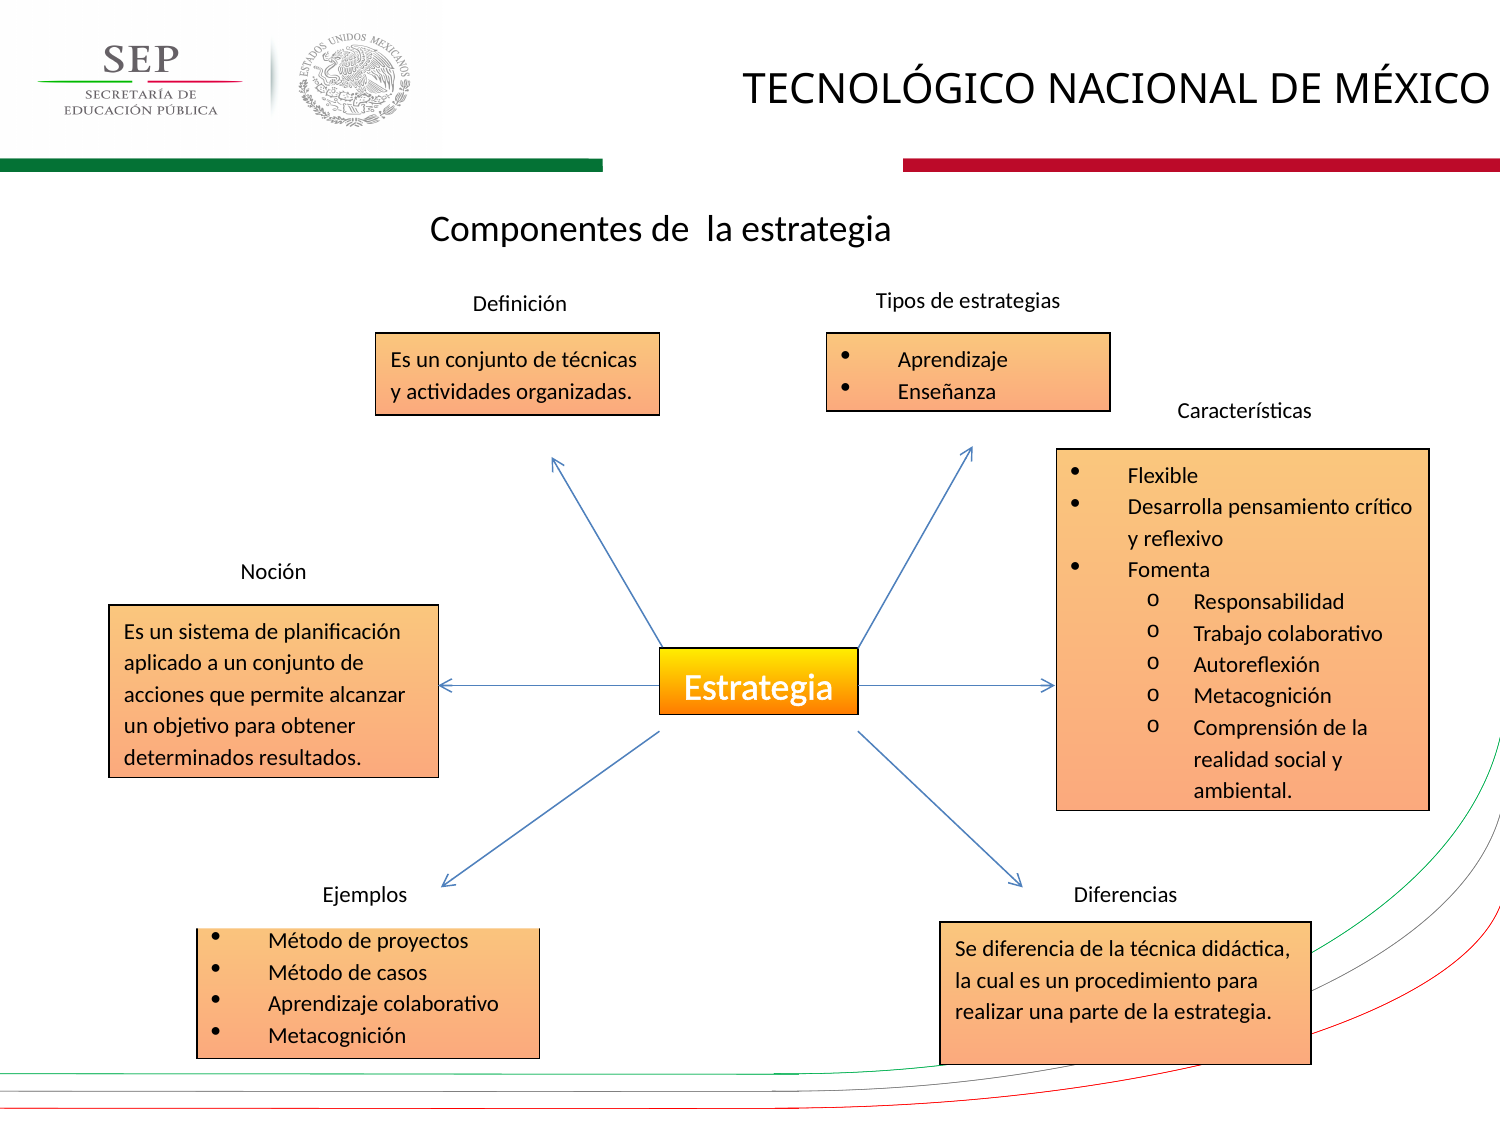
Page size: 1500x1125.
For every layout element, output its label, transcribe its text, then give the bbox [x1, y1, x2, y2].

text_box Componentes de la estrategia [196, 196, 1126, 256]
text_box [108, 273, 1434, 1065]
picture [0, 0, 443, 158]
